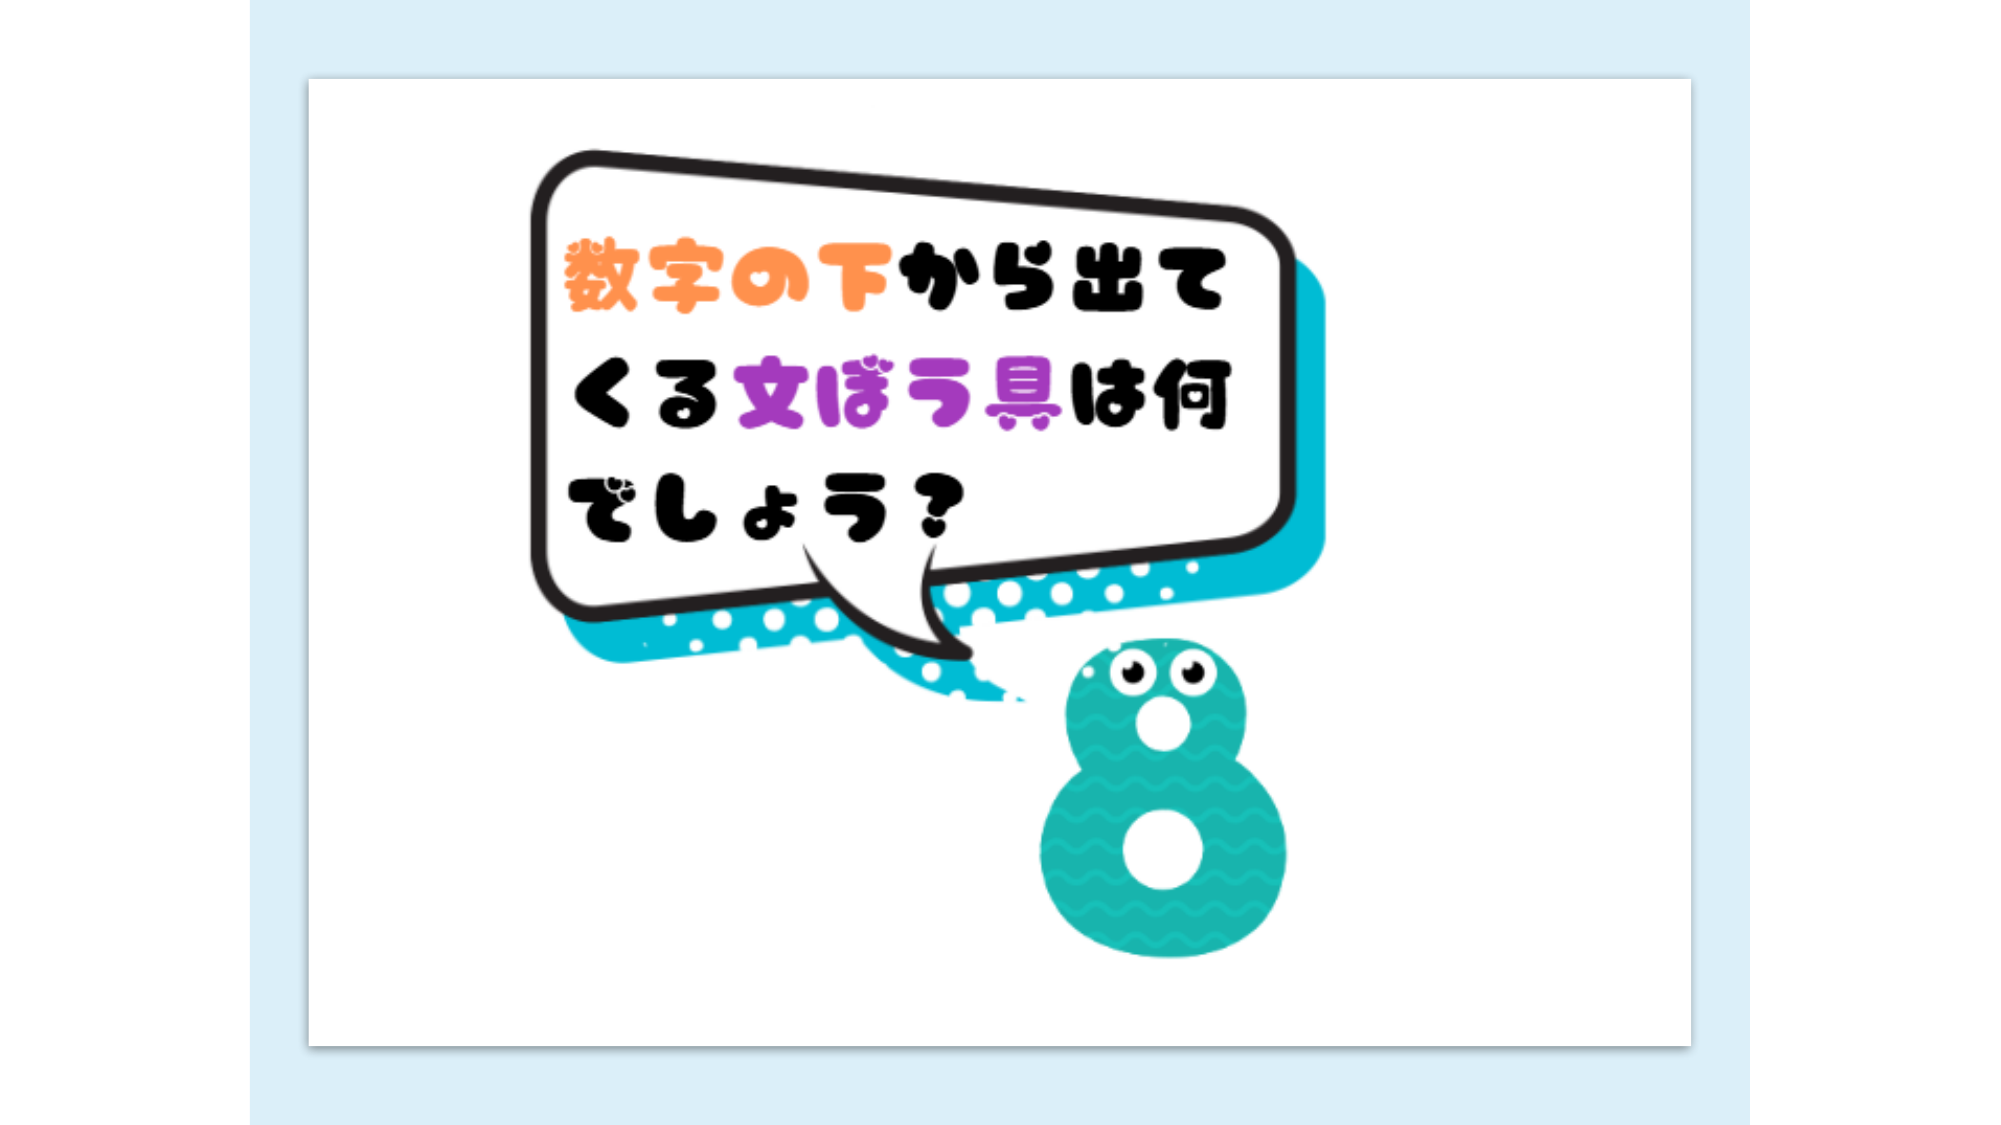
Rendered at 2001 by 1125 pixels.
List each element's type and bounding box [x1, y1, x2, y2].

text_box [248, 0, 1751, 1125]
picture [453, 104, 1547, 1020]
text_box [307, 77, 1693, 1048]
